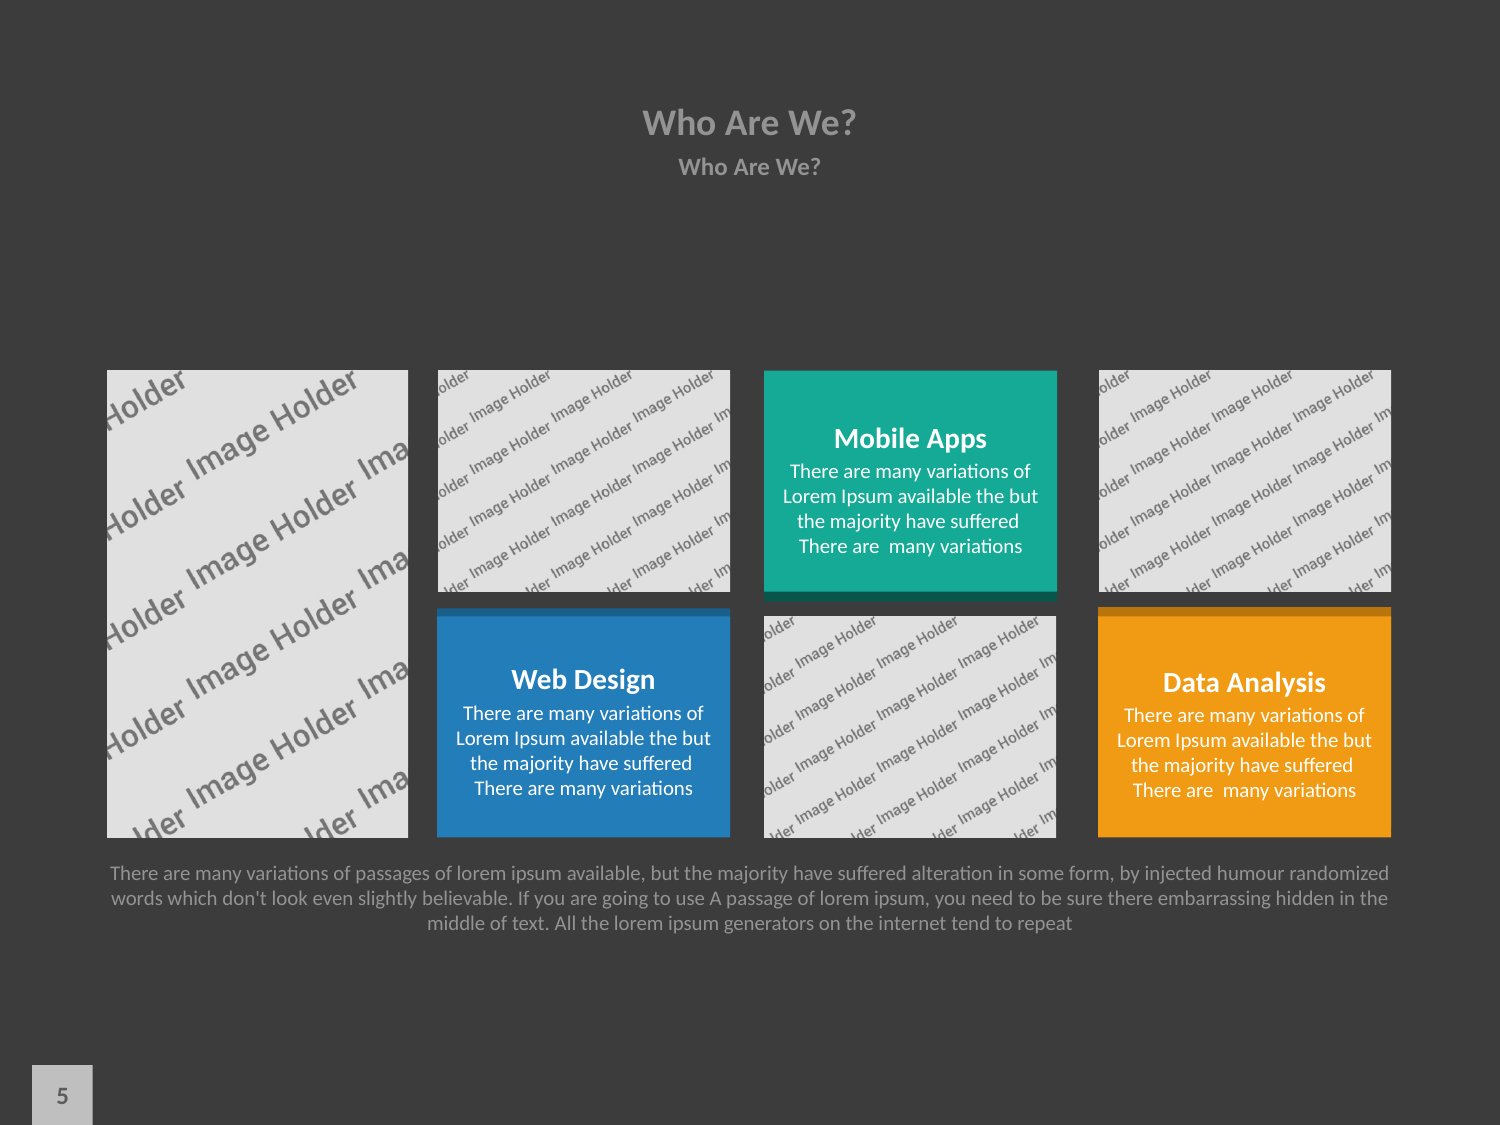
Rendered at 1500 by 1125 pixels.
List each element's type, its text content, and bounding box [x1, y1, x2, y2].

text_box Web Design There are many variations of Lorem Ipsum available the but the majority have suffered There are many variations [437, 652, 731, 807]
picture [437, 370, 731, 592]
text_box Data Analysis There are many variations of Lorem Ipsum available the but the majority have suffered There are many variations [1098, 655, 1392, 810]
picture [106, 370, 409, 838]
text_box Mobile Apps There are many variations of Lorem Ipsum available the but the majority have suffered There are many variations [764, 411, 1058, 566]
picture [763, 616, 1057, 838]
text_box There are many variations of passages of lorem ipsum available, but the majority have suffered alteration in some form, by injected humour randomized words which don't look even slightly believable. If you are going to use A passage of lorem ipsum, you need to be sure there embarrassing hidden in the middle of text. All the lorem ipsum generators on the internet tend to repeat [96, 859, 1404, 935]
list Who Are We? [412, 149, 1088, 183]
picture [1098, 370, 1392, 592]
title Who Are We? [287, 91, 1213, 150]
